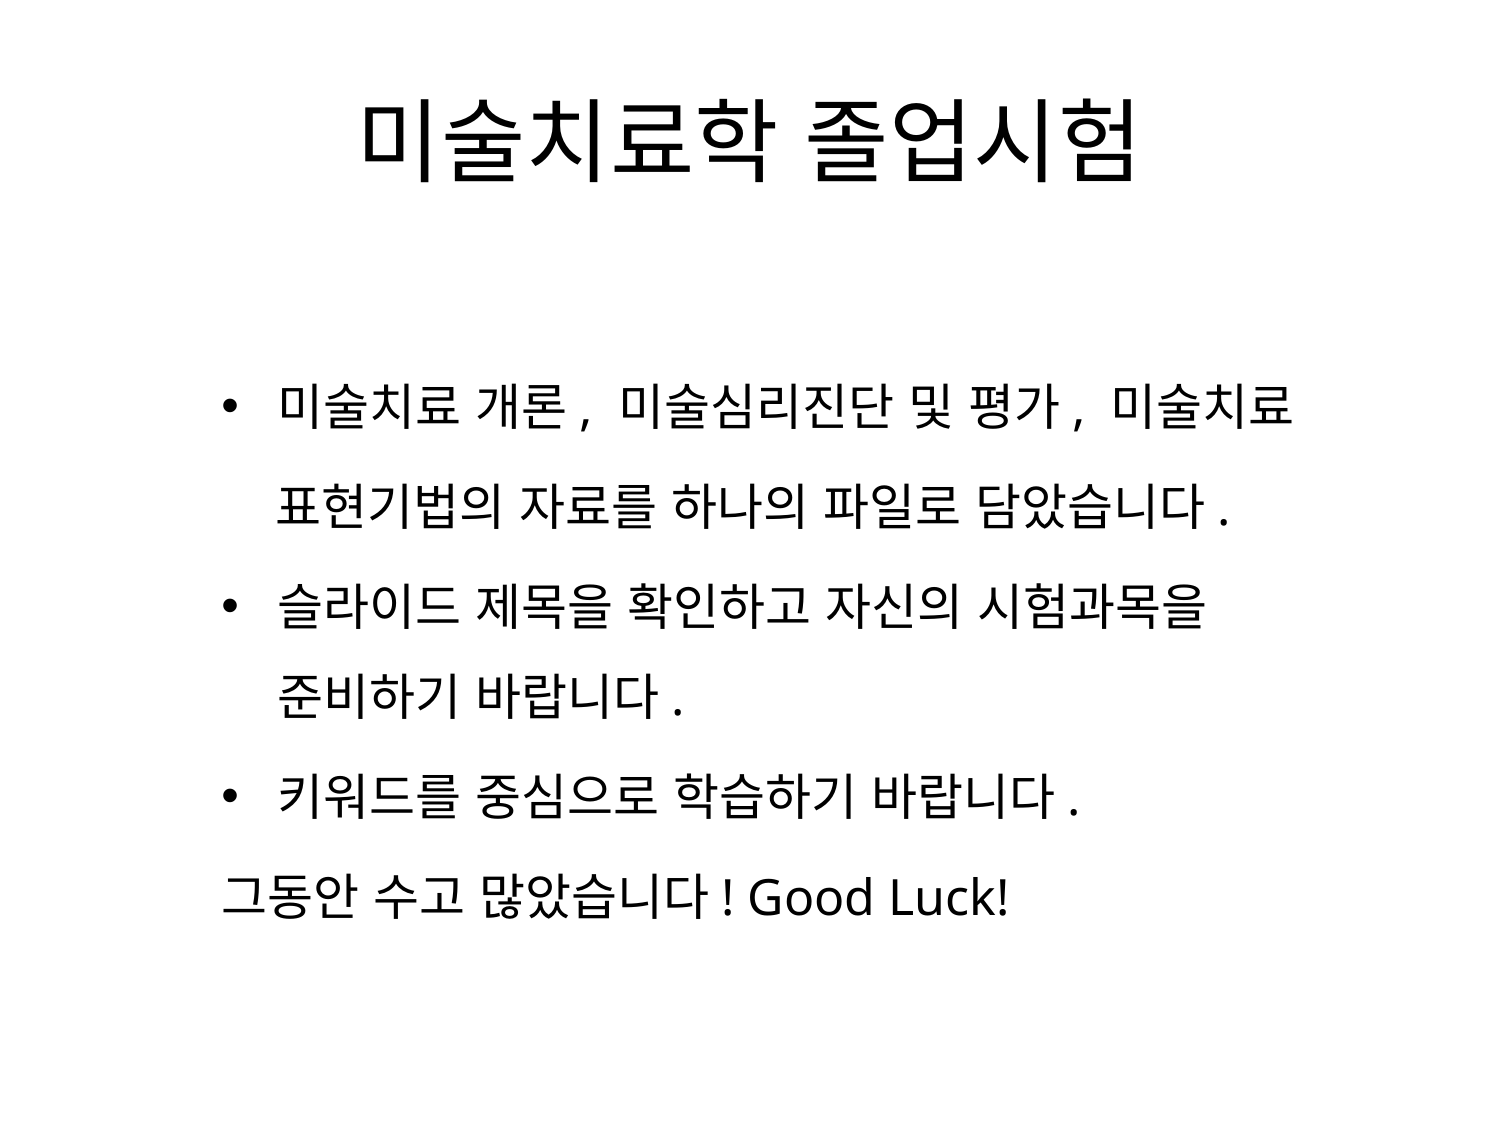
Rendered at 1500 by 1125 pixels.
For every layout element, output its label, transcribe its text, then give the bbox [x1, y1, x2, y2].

title 미술치료학 졸업시험 [75, 45, 1425, 233]
text_box 미술치료 개론, 미술심리진단 및 평가, 미술치료 표현기법의 자료를 하나의 파일로 담았습니다. 슬라이드 제목을 확인하고 자신의 시험과목을 준비하기 바랍니다. 키워드를 중심으로 학습하기 바랍니다. 그동안 수고 많았습니다! Good Luck! [206, 338, 1400, 933]
